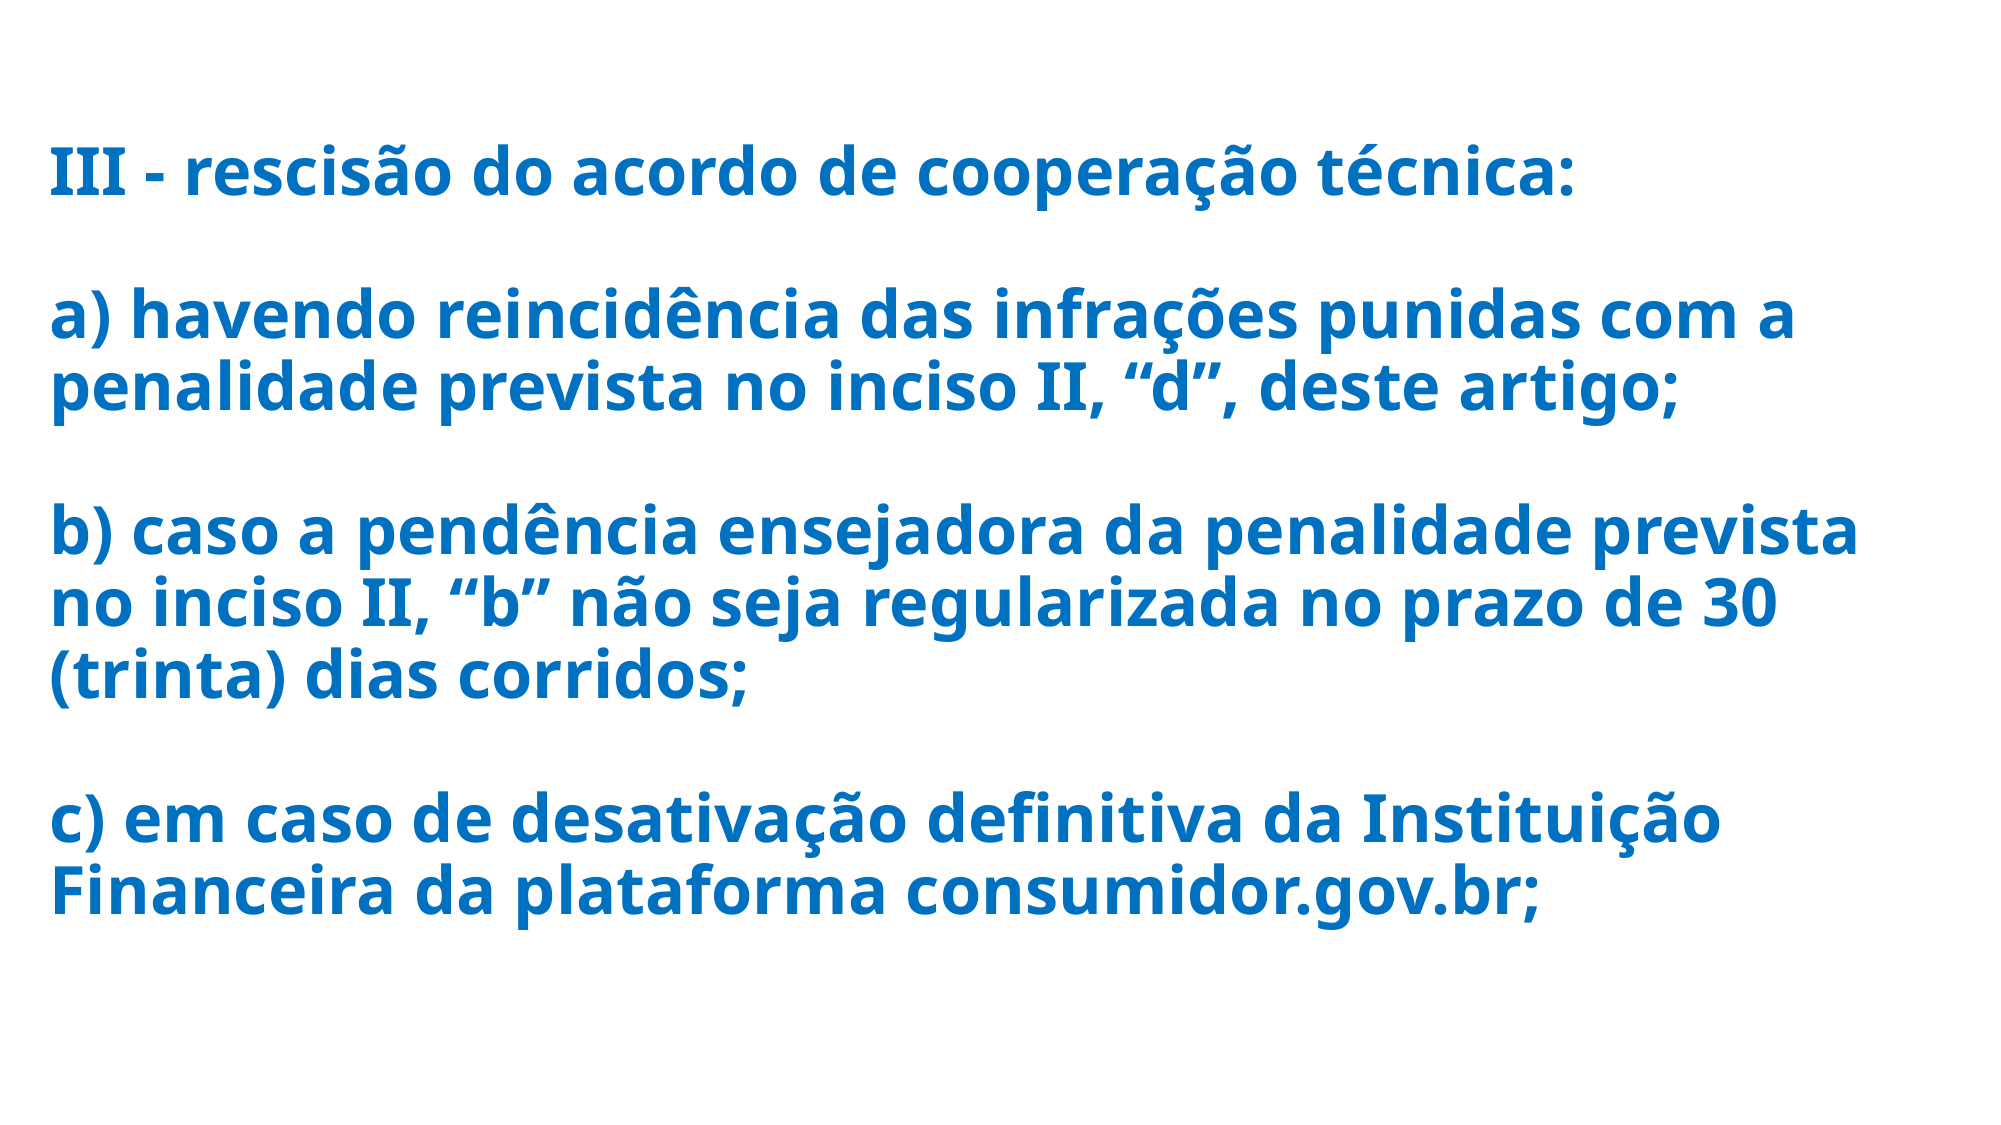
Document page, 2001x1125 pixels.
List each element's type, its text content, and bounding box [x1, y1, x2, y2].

title III - rescisão do acordo de cooperação técnica: a) havendo reincidência das infrações punidas com a penalidade prevista no inciso II, “d”, deste artigo; b) caso a pendência ensejadora da penalidade prevista no inciso II, “b” não seja regularizada no prazo de 30 (trinta) dias corridos; c) em caso de desativação definitiva da Instituição Financeira da plataforma consumidor.gov.br; [34, 49, 1970, 1083]
